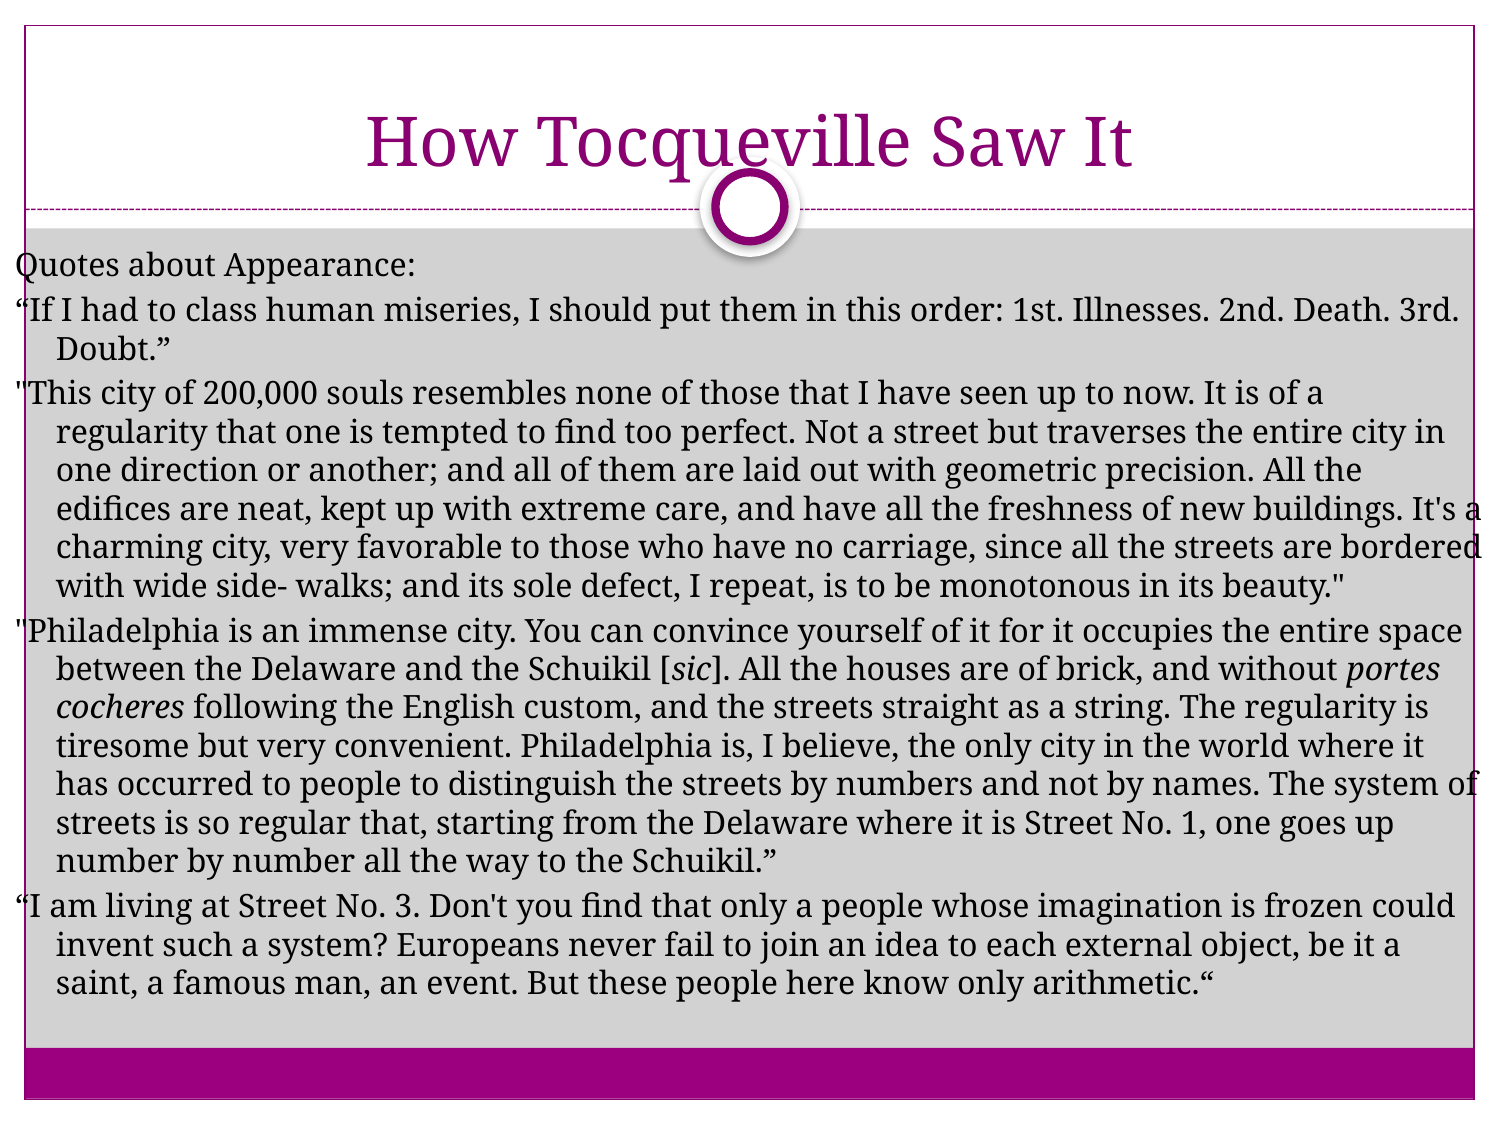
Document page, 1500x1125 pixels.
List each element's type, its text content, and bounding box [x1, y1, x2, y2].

list Quotes about Appearance: “If I had to class human miseries, I should put them in this order: 1st. Illnesses. 2nd. Death. 3rd. Doubt.” "This city of 200,000 souls resembles none of those that I have seen up to now. It is of a regularity that one is tempted to find too perfect. Not a street but traverses the entire city in one direction or another; and all of them are laid out with geometric precision. All the edifices are neat, kept up with extreme care, and have all the freshness of new buildings. It's a charming city, very favorable to those who have no carriage, since all the streets are bordered with wide side- walks; and its sole defect, I repeat, is to be monotonous in its beauty." "Philadelphia is an immense city. You can convince yourself of it for it occupies the entire space between the Delaware and the Schuikil [sic]. All the houses are of brick, and without portes cocheres following the English custom, and the streets straight as a string. The regularity is tiresome but very convenient. Philadelphia is, I believe, the only city in the world where it has occurred to people to distinguish the streets by numbers and not by names. The system of streets is so regular that, starting from the Delaware where it is Street No. 1, one goes up number by number all the way to the Schuikil.” “I am living at Street No. 3. Don't you find that only a people whose imagination is frozen could invent such a system? Europeans never fail to join an idea to each external object, be it a saint, a famous man, an event. But these people here know only arithmetic.“ [0, 237, 1500, 1125]
title How Tocqueville Saw It [75, 0, 1425, 188]
